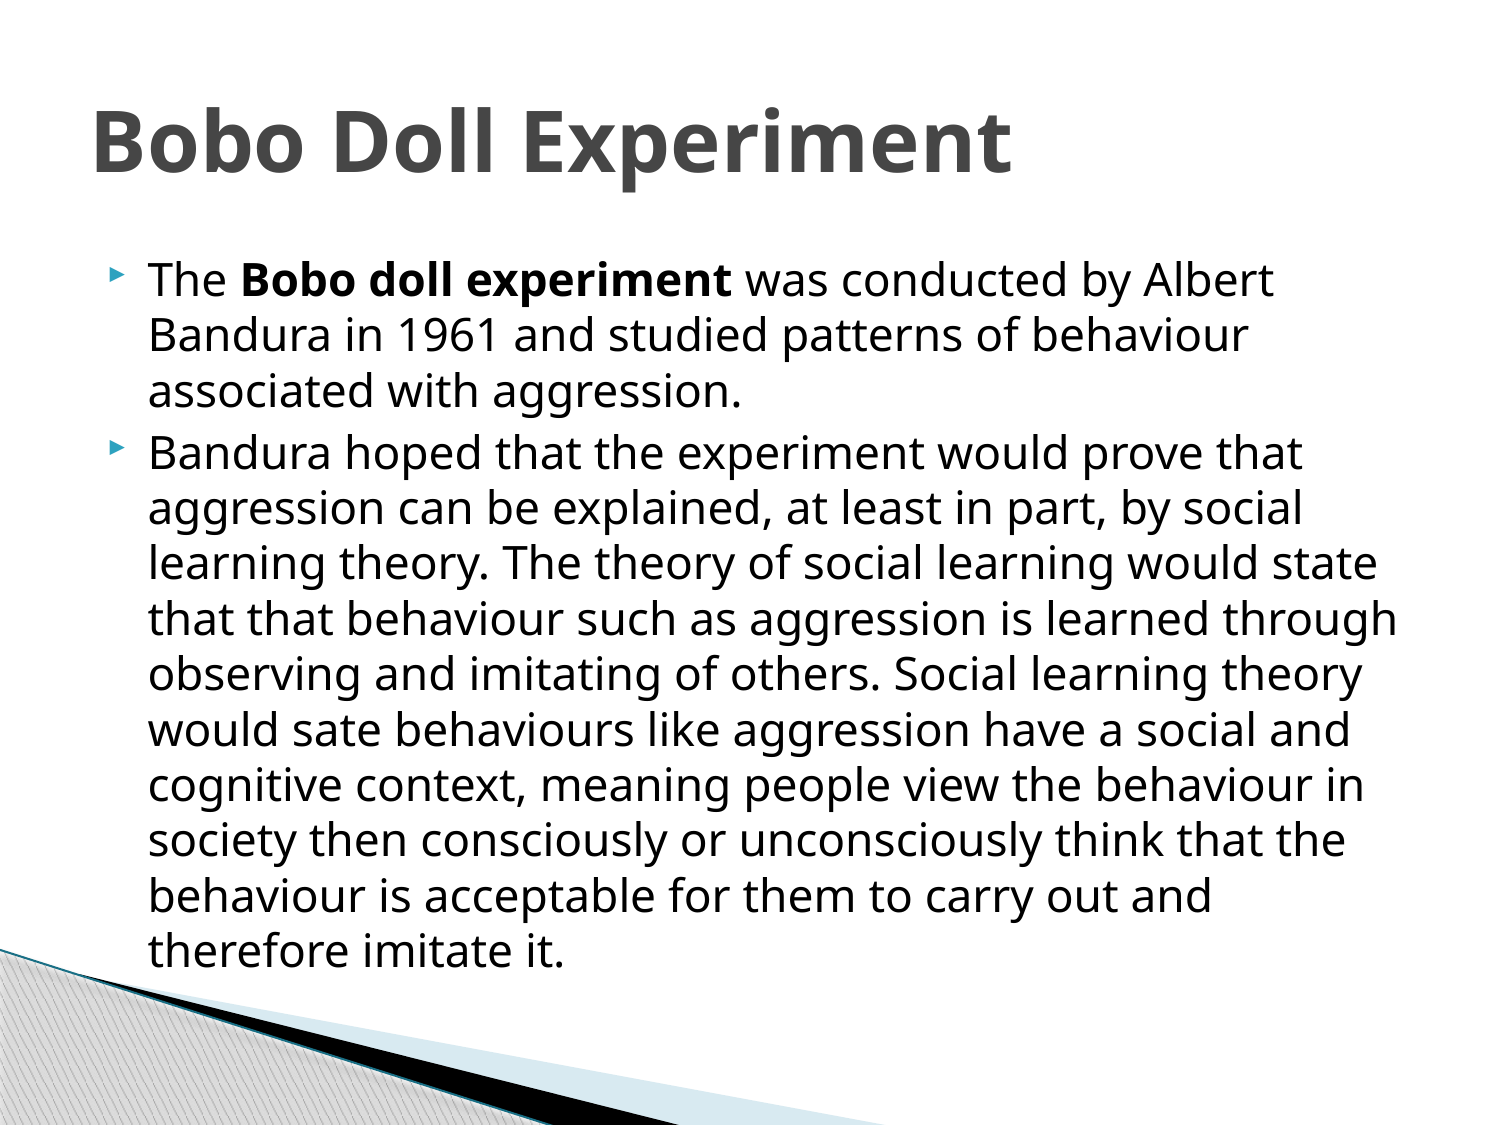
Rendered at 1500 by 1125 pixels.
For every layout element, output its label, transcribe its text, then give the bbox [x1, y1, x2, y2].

title Bobo Doll Experiment [75, 45, 1425, 233]
list The Bobo doll experiment was conducted by Albert Bandura in 1961 and studied patterns of behaviour associated with aggression. Bandura hoped that the experiment would prove that aggression can be explained, at least in part, by social learning theory. The theory of social learning would state that that behaviour such as aggression is learned through observing and imitating of others. Social learning theory would sate behaviours like aggression have a social and cognitive context, meaning people view the behaviour in society then consciously or unconsciously think that the behaviour is acceptable for them to carry out and therefore imitate it. [75, 243, 1425, 986]
